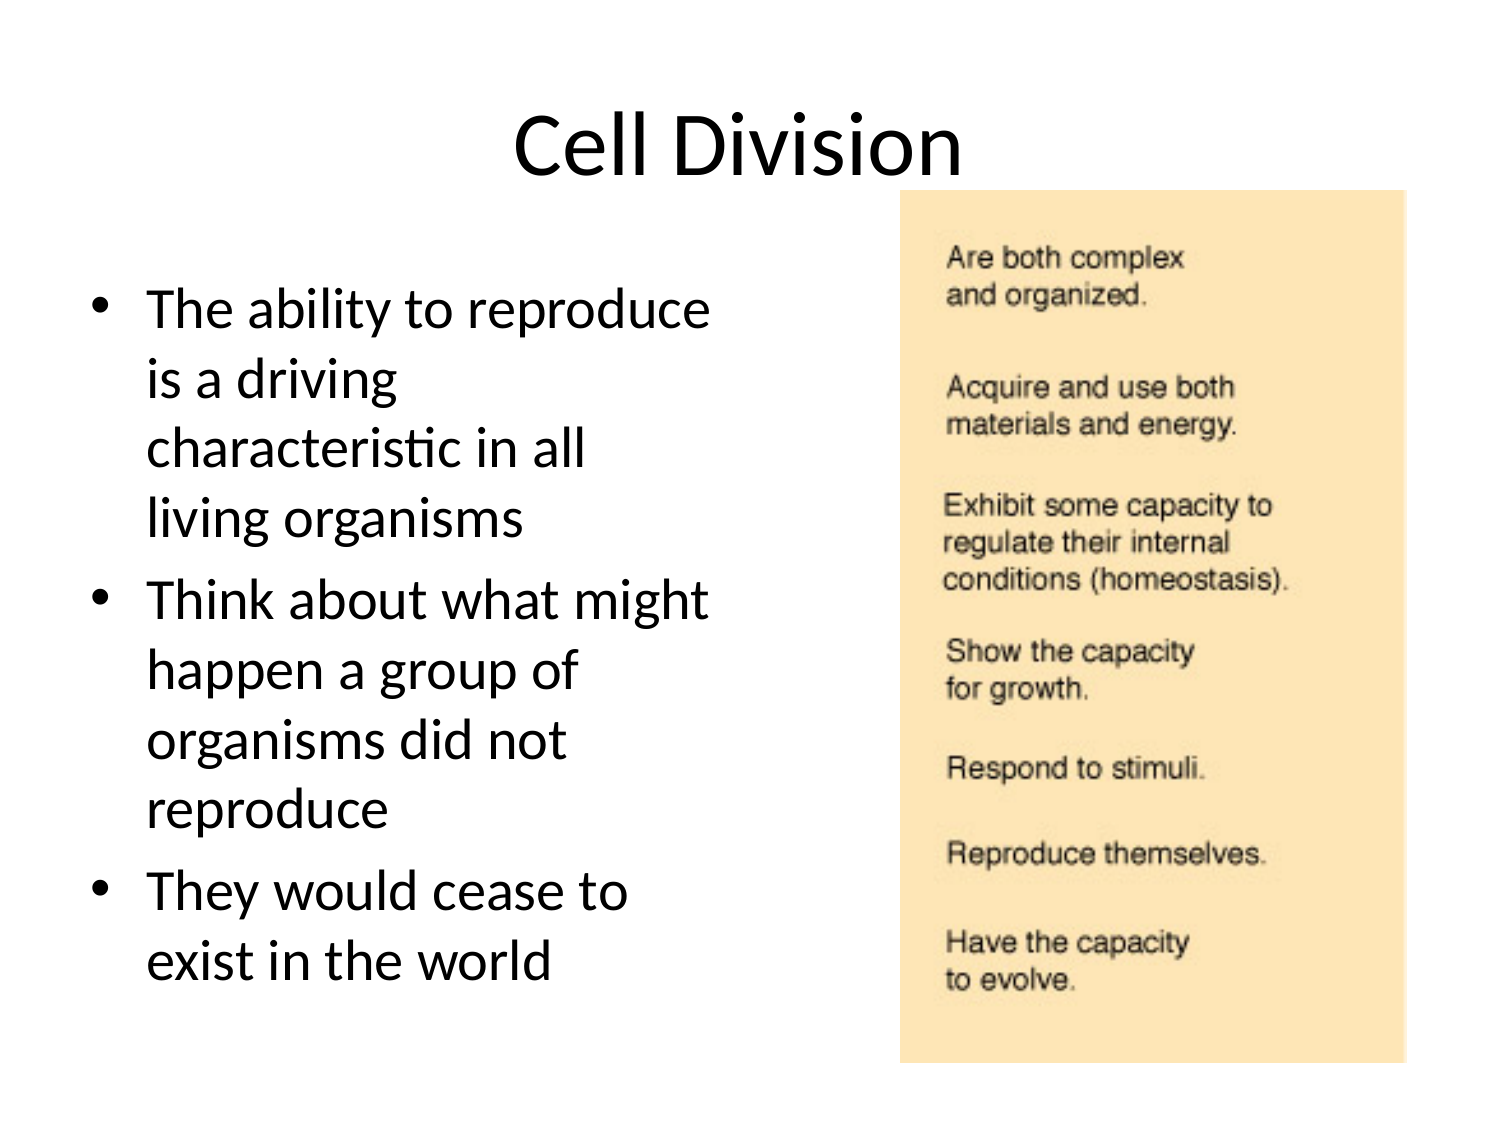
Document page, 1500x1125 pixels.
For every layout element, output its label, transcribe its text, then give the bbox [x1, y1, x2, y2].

picture [899, 190, 1408, 1064]
list The ability to reproduce is a driving characteristic in all living organisms Think about what might happen a group of organisms did not reproduce They would cease to exist in the world [75, 262, 738, 1050]
title Cell Division [75, 45, 1425, 233]
